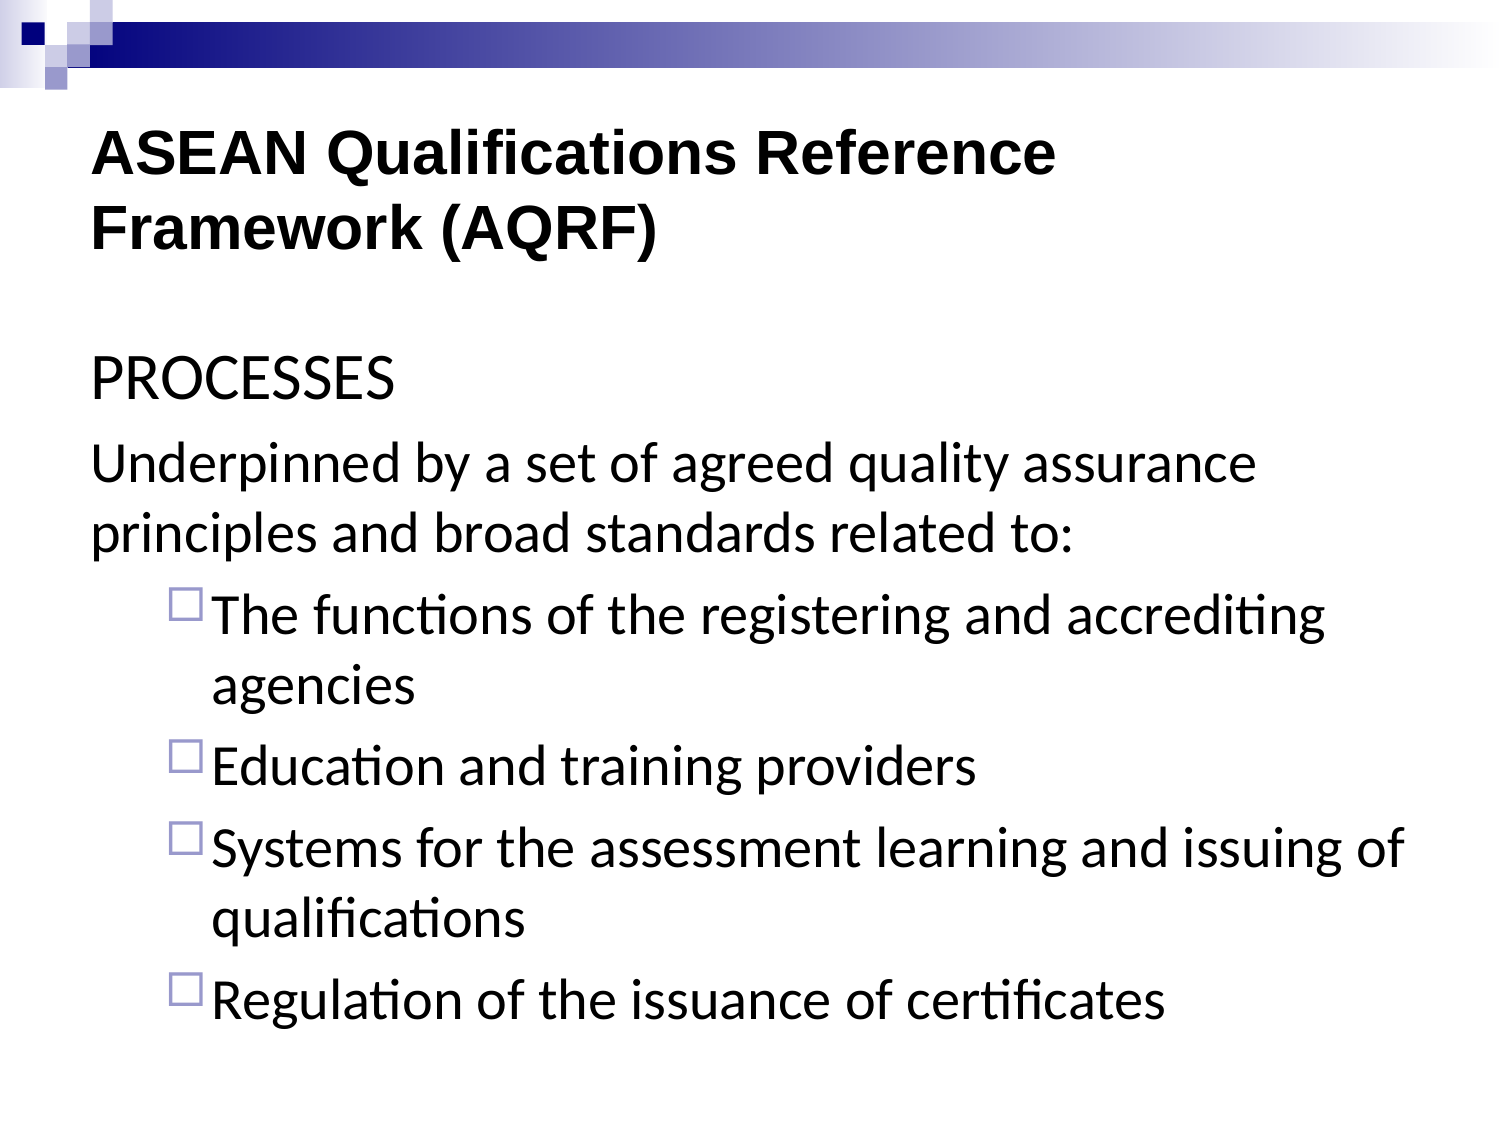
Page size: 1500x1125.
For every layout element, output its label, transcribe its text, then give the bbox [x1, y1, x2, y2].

title ASEAN Qualifications Reference Framework (AQRF) [74, 74, 1426, 301]
list PROCESSES Underpinned by a set of agreed quality assurance principles and broad standards related to: The functions of the registering and accrediting agencies Education and training providers Systems for the assessment learning and issuing of qualifications Regulation of the issuance of certificates [74, 324, 1426, 1063]
